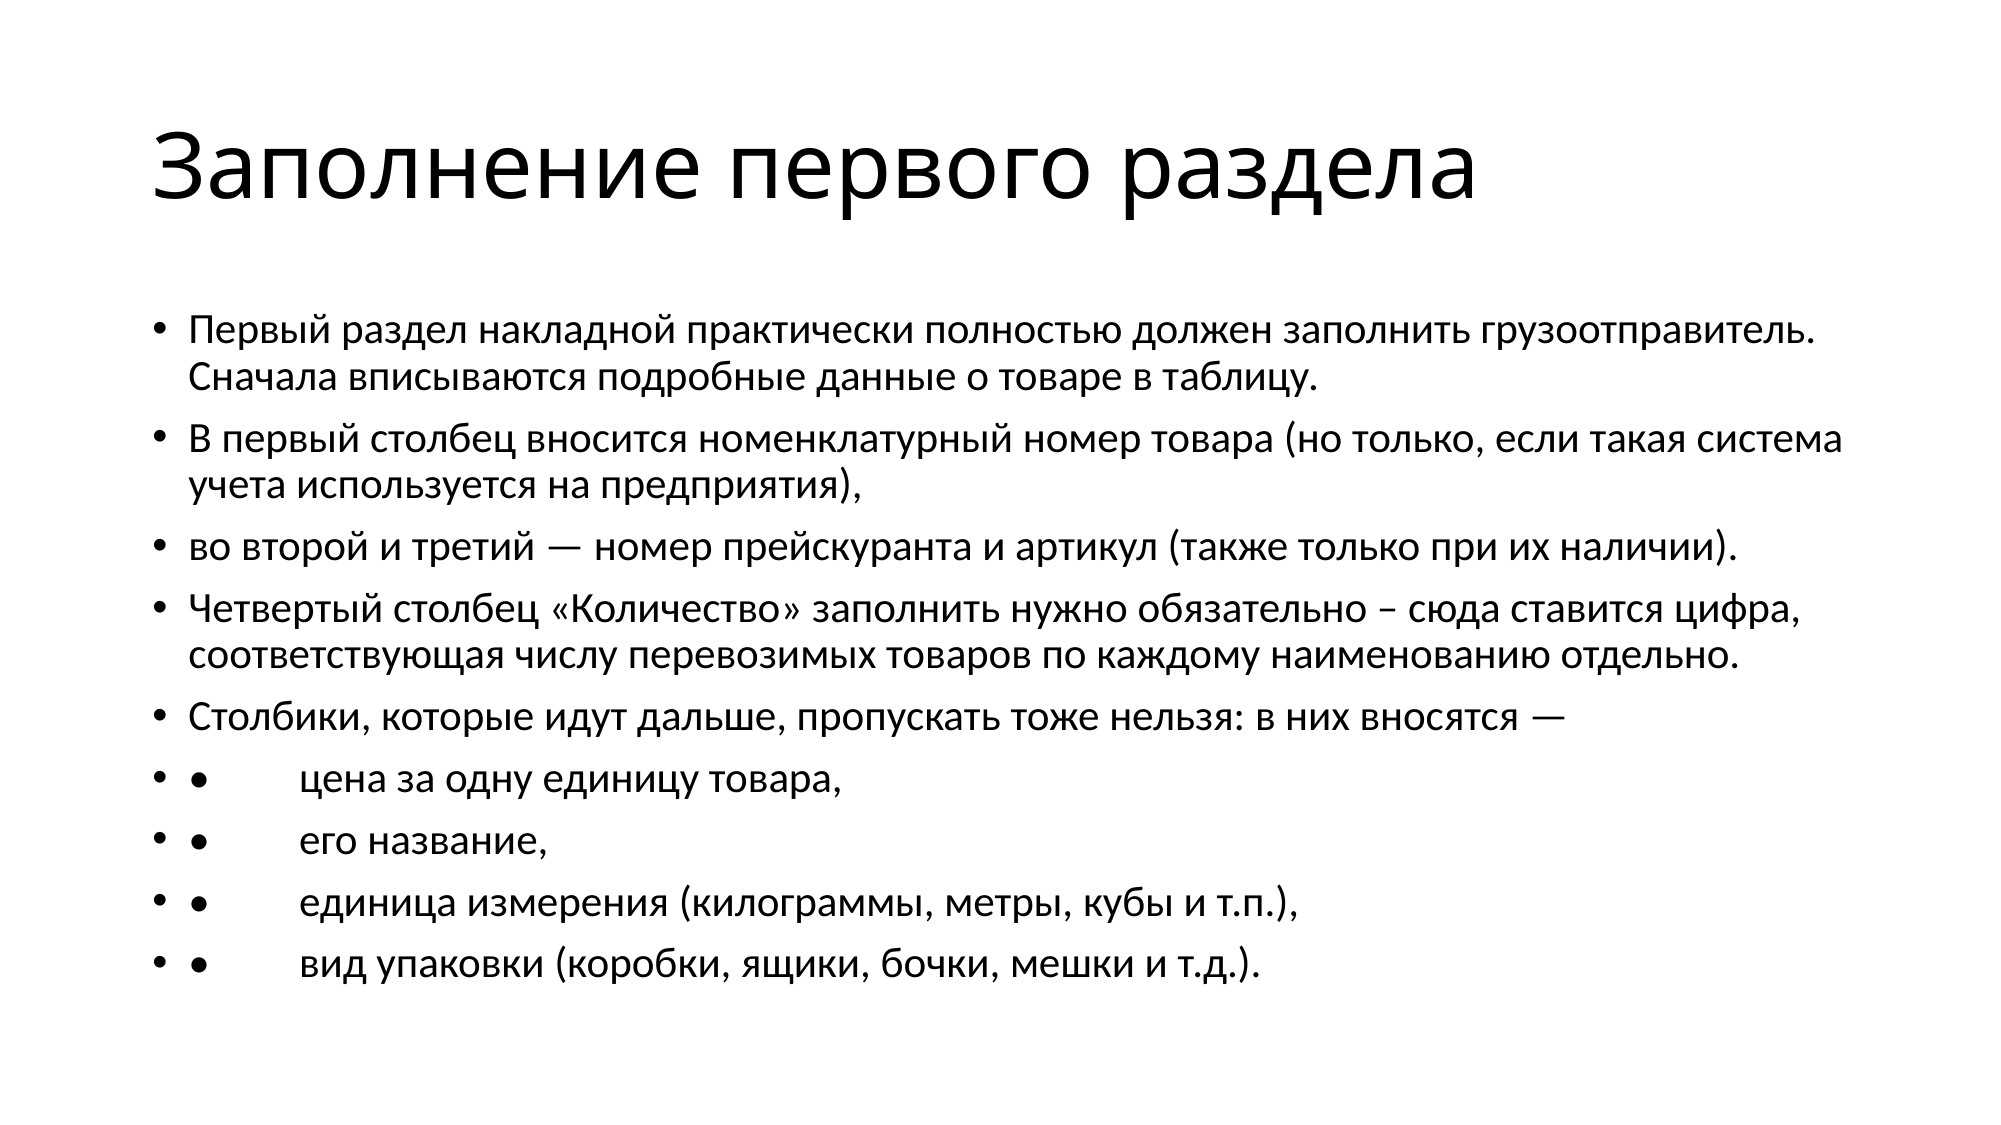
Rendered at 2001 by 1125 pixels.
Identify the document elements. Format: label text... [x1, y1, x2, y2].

title Заполнение первого раздела [137, 59, 1863, 278]
list Первый раздел накладной практически полностью должен заполнить грузоотправитель. Сначала вписываются подробные данные о товаре в таблицу. В первый столбец вносится номенклатурный номер товара (но только, если такая система учета используется на предприятия), во второй и третий — номер прейскуранта и артикул (также только при их наличии). Четвертый столбец «Количество» заполнить нужно обязательно – сюда ставится цифра, соответствующая числу перевозимых товаров по каждому наименованию отдельно. Столбики, которые идут дальше, пропускать тоже нельзя: в них вносятся — • цена за одну единицу товара, • его название, • единица измерения (килограммы, метры, кубы и т.п.), • вид упаковки (коробки, ящики, бочки, мешки и т.д.). [137, 299, 1863, 1014]
